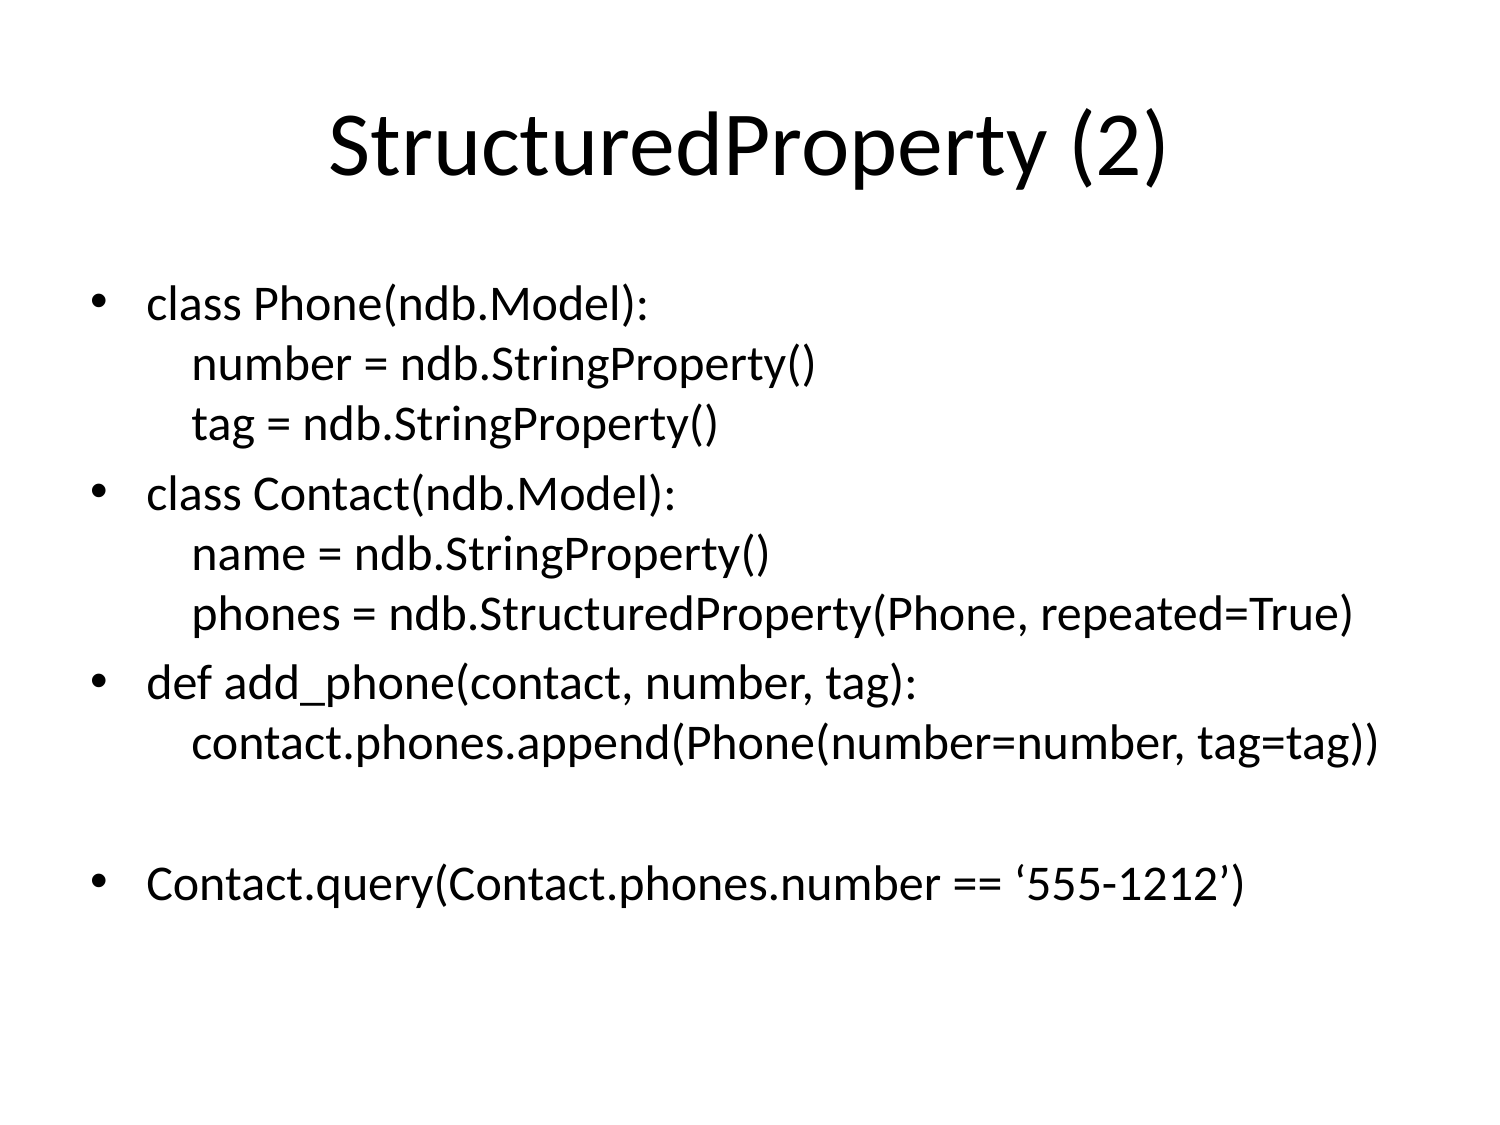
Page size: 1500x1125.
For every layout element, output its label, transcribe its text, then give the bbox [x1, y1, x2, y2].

list class Phone(ndb.Model): number = ndb.StringProperty() tag = ndb.StringProperty() class Contact(ndb.Model): name = ndb.StringProperty() phones = ndb.StructuredProperty(Phone, repeated=True) def add_phone(contact, number, tag): contact.phones.append(Phone(number=number, tag=tag)) Contact.query(Contact.phones.number == ‘555-1212’) [75, 262, 1425, 1005]
title StructuredProperty (2) [75, 45, 1425, 233]
